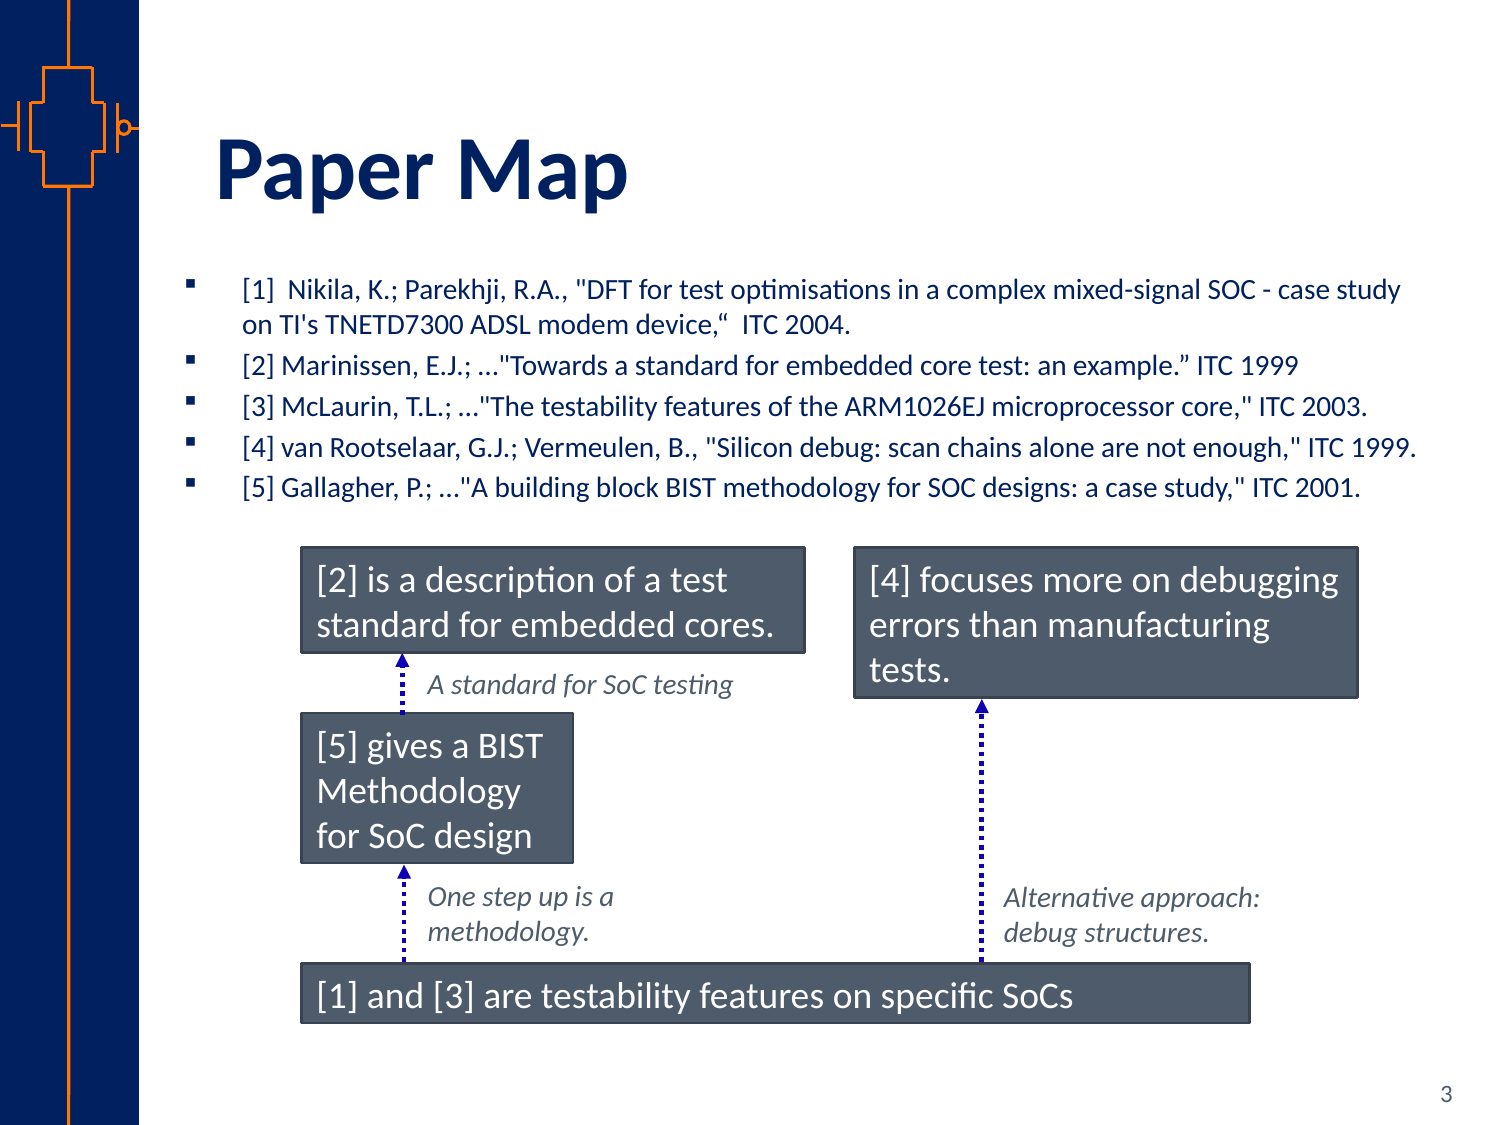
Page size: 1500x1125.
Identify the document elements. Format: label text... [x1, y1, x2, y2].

text_box [5] gives a BIST Methodology for SoC design [300, 712, 574, 864]
text_box [2] is a description of a test standard for embedded cores. [300, 546, 806, 654]
text_box [1] and [3] are testability features on specific SoCs [300, 962, 1251, 1024]
text_box One step up is a methodology. [412, 870, 634, 955]
list [1] Nikila, K.; Parekhji, R.A., "DFT for test optimisations in a complex mixed-signal SOC - case study on TI's TNETD7300 ADSL modem device,“ ITC 2004. [2] Marinissen, E.J.; …"Towards a standard for embedded core test: an example.” ITC 1999 [3] McLaurin, T.L.; …"The testability features of the ARM1026EJ microprocessor core," ITC 2003. [4] van Rootselaar, G.J.; Vermeulen, B., "Silicon debug: scan chains alone are not enough," ITC 1999. [5] Gallagher, P.; …"A building block BIST methodology for SOC designs: a case study," ITC 2001. [168, 262, 1449, 546]
title Paper Map [200, 37, 1388, 225]
text_box Alternative approach: debug structures. [989, 870, 1358, 956]
text_box [975, 699, 988, 962]
text_box A standard for SoC testing [412, 657, 828, 708]
slide_number 3 [1425, 1062, 1488, 1123]
text_box [4] focuses more on debugging errors than manufacturing tests. [853, 546, 1359, 699]
text_box [397, 864, 411, 962]
text_box [396, 652, 409, 715]
